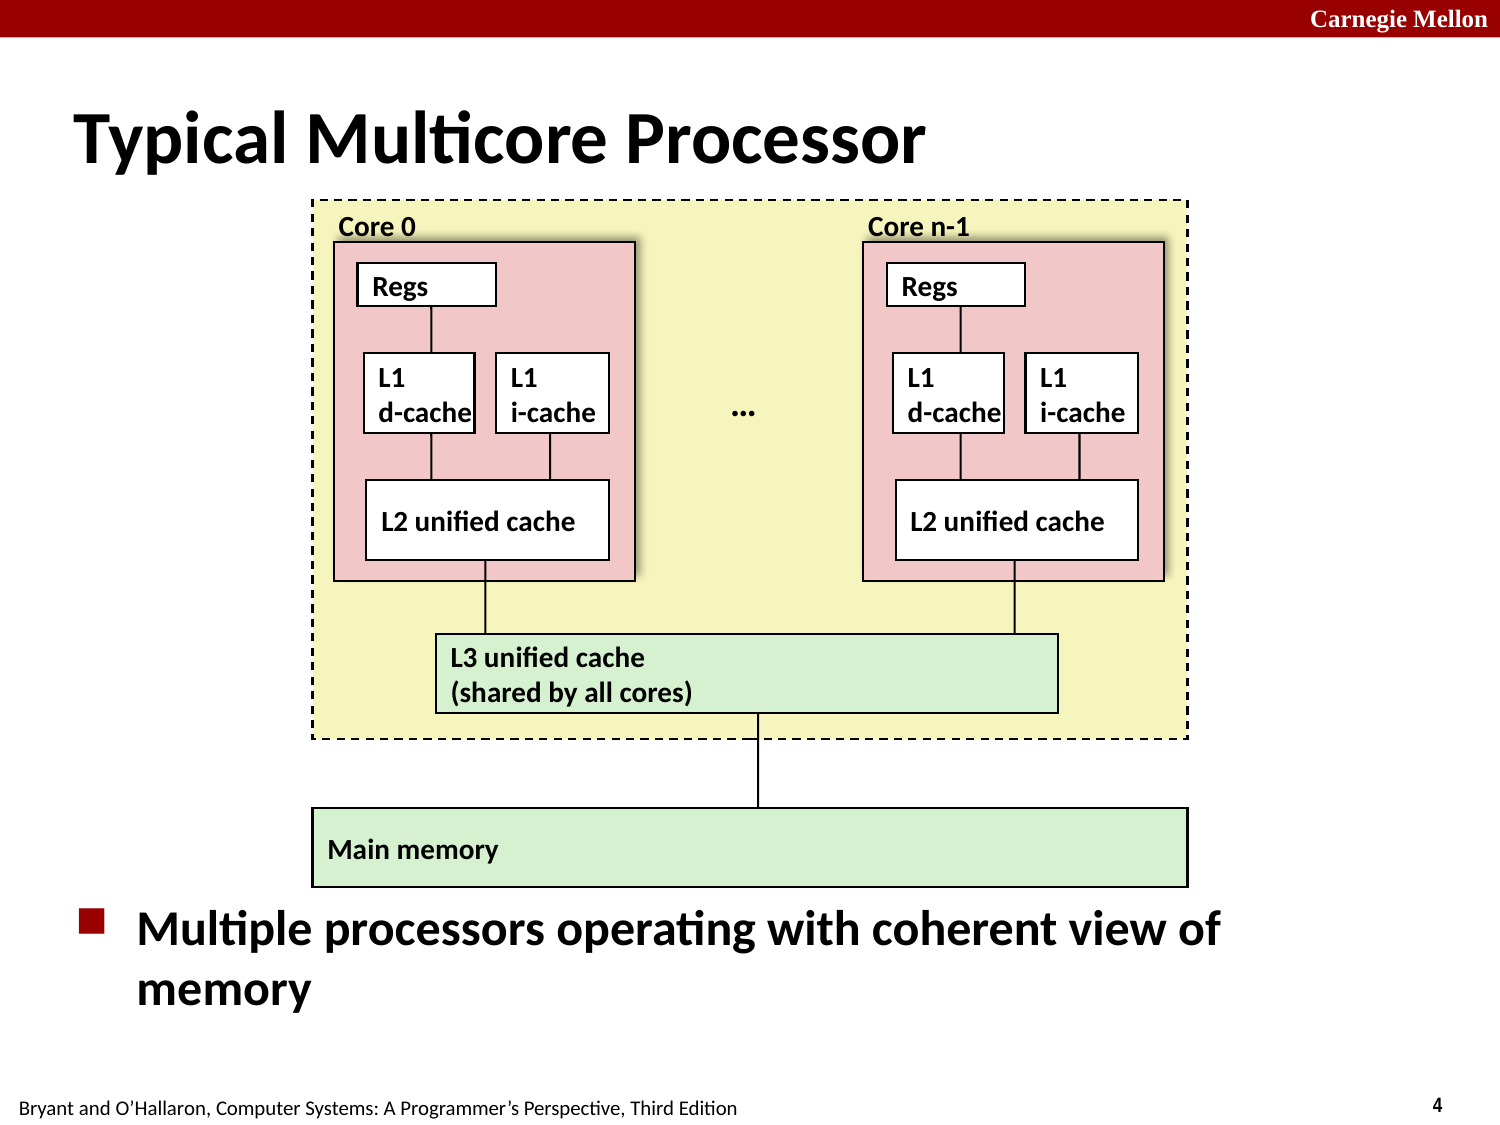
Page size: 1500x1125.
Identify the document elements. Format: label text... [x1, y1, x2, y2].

list Multiple processors operating with coherent view of memory [64, 887, 1361, 1040]
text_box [312, 199, 1188, 888]
title Typical Multicore Processor [58, 71, 1305, 197]
